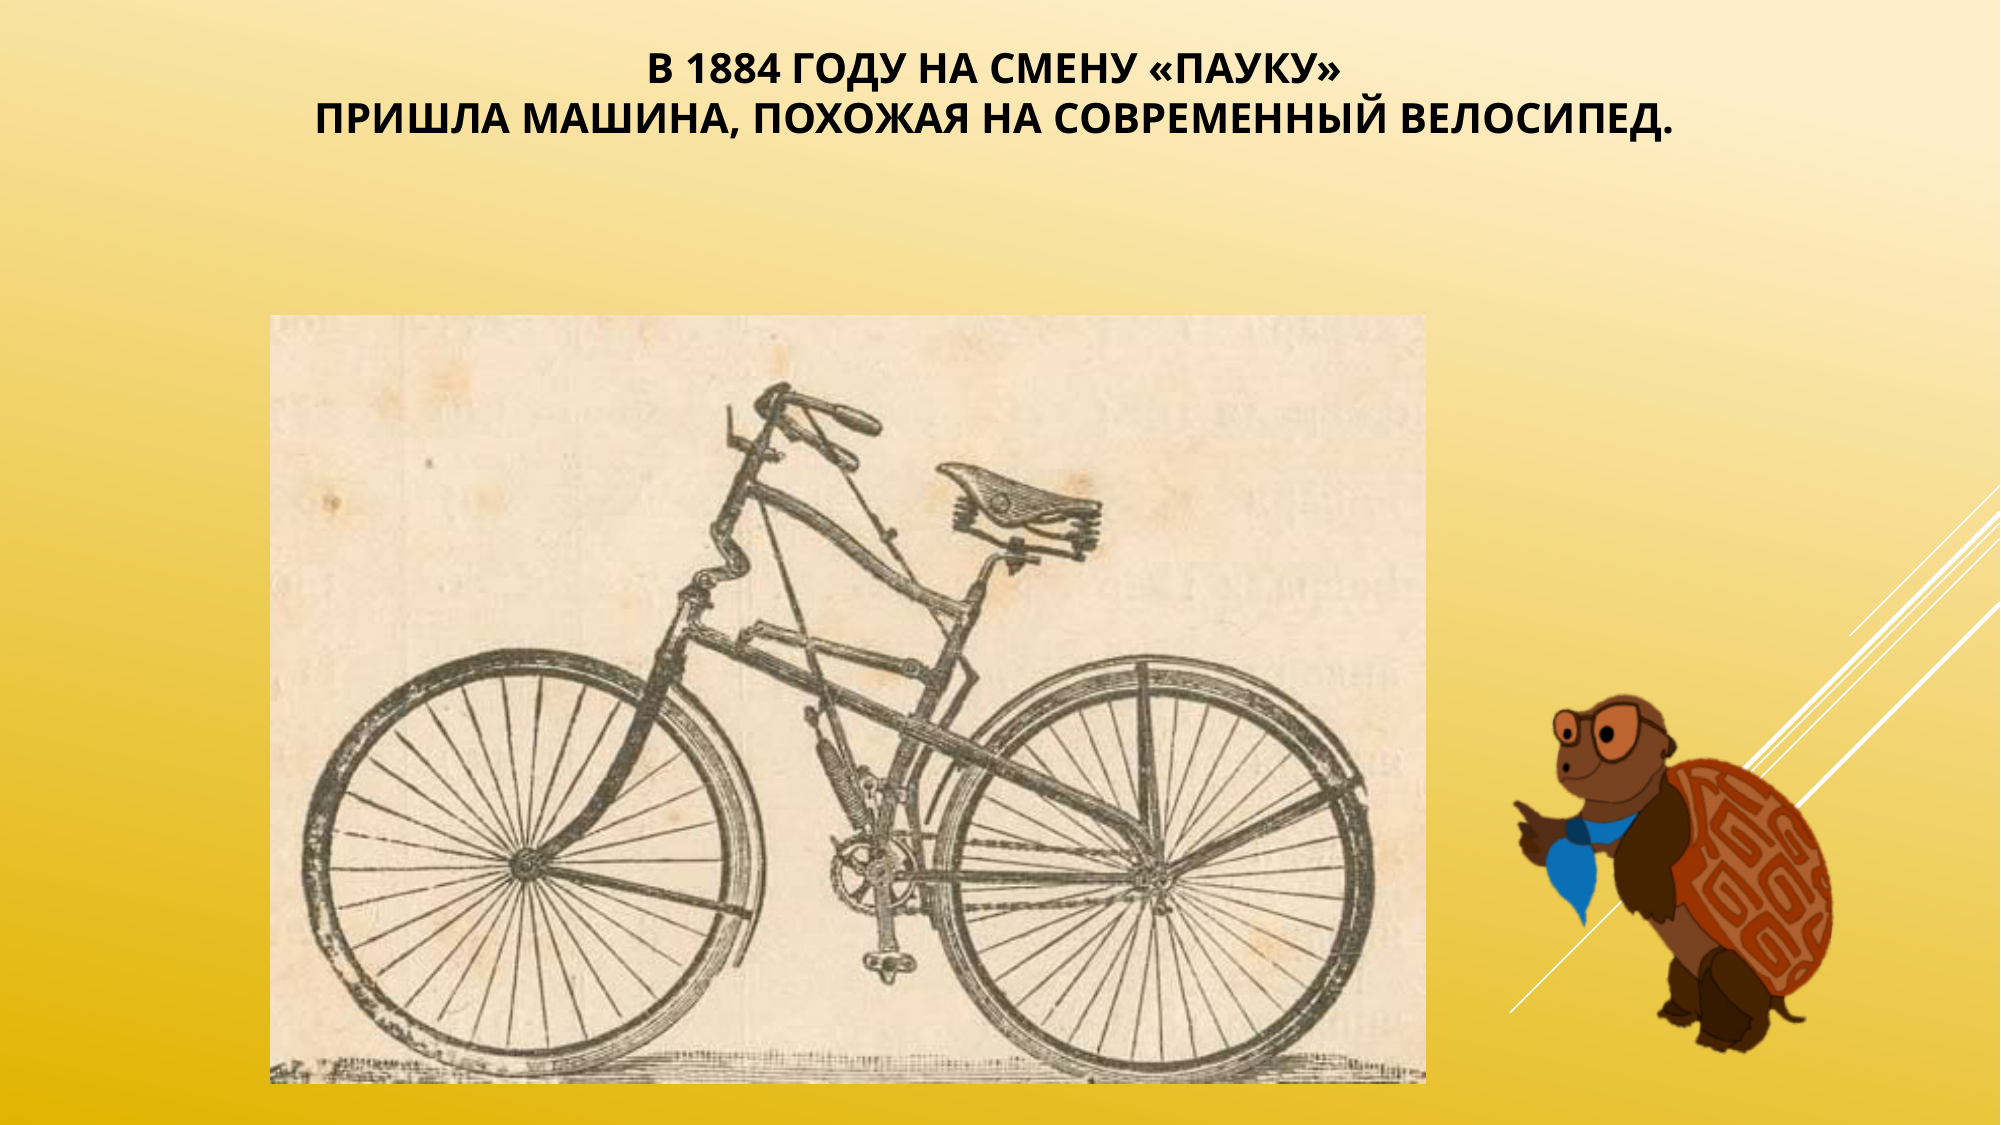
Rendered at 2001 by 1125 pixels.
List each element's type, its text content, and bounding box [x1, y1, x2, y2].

picture [1475, 583, 1896, 1113]
title В 1884 году на смену «пауку» пришла машина, похожая на современный велосипед. [61, 36, 1939, 198]
picture [270, 315, 1427, 1085]
